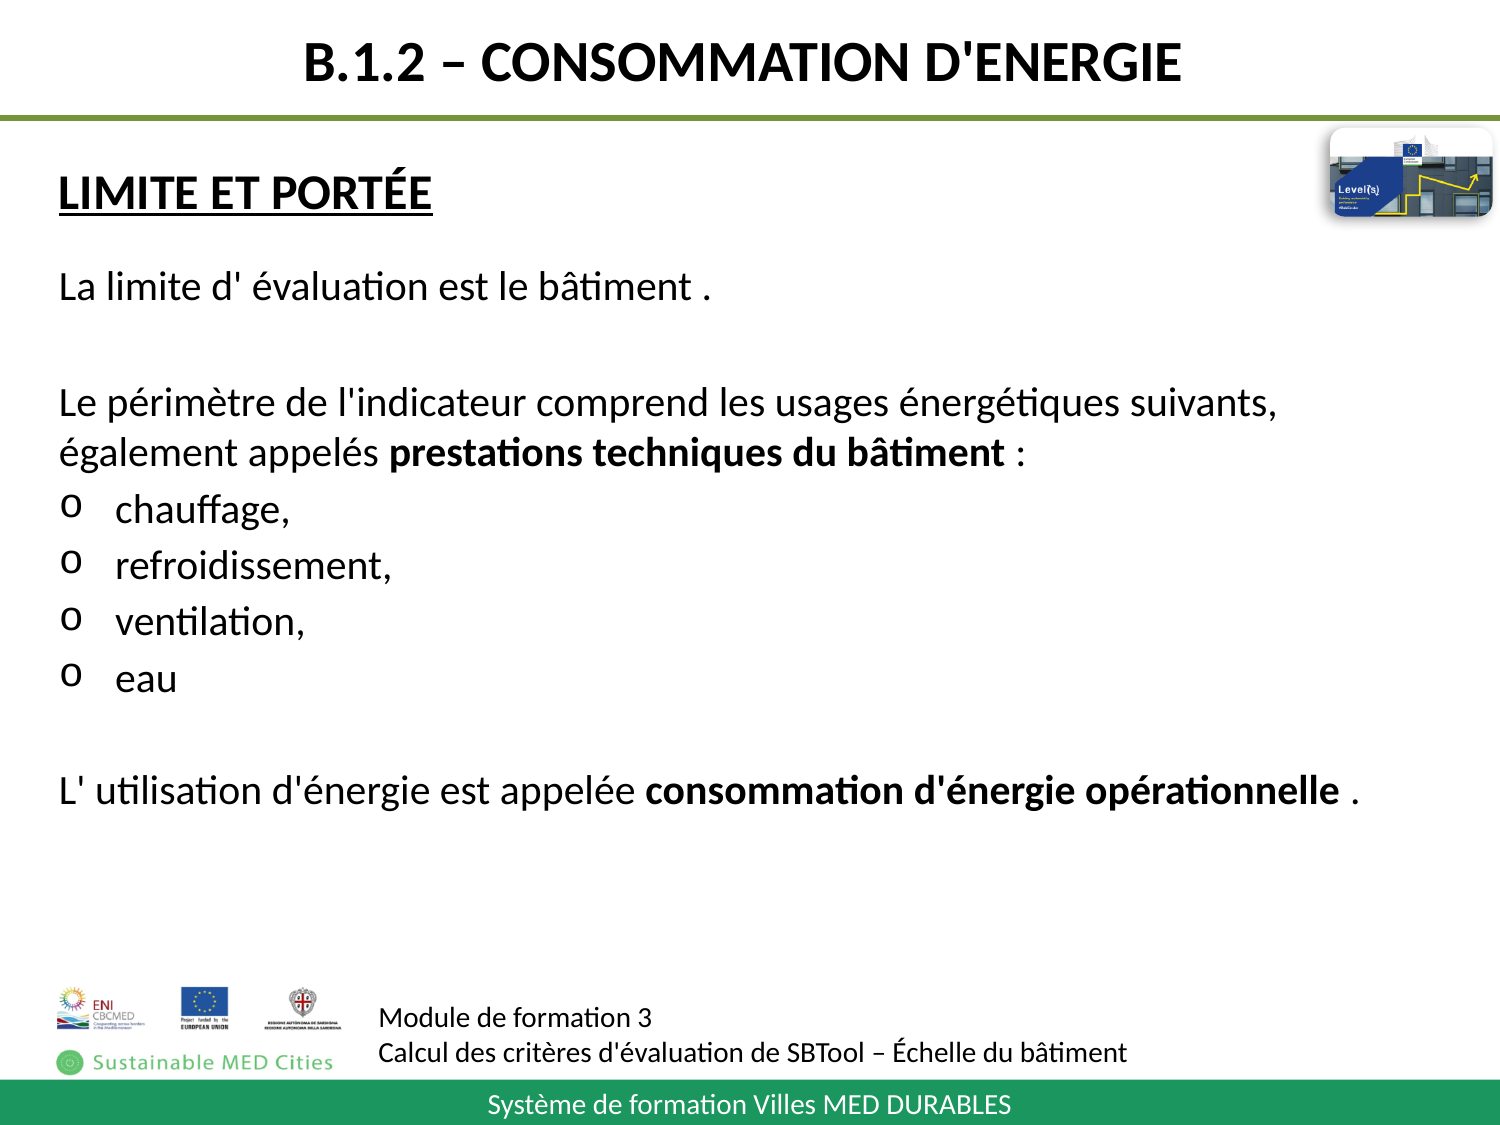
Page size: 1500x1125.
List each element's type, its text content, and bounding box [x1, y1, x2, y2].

text_box La limite d' évaluation est le bâtiment . Le périmètre de l'indicateur comprend les usages énergétiques suivants, également appelés prestations techniques du bâtiment : chauffage, refroidissement, ventilation, eau L' utilisation d'énergie est appelée consommation d'énergie opérationnelle . [43, 251, 1467, 896]
picture [1329, 127, 1493, 217]
list LIMITE ET PORTÉE [43, 152, 1428, 232]
title B.1.2 – CONSOMMATION D'ENERGIE [0, 0, 1500, 117]
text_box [0, 972, 1500, 1125]
